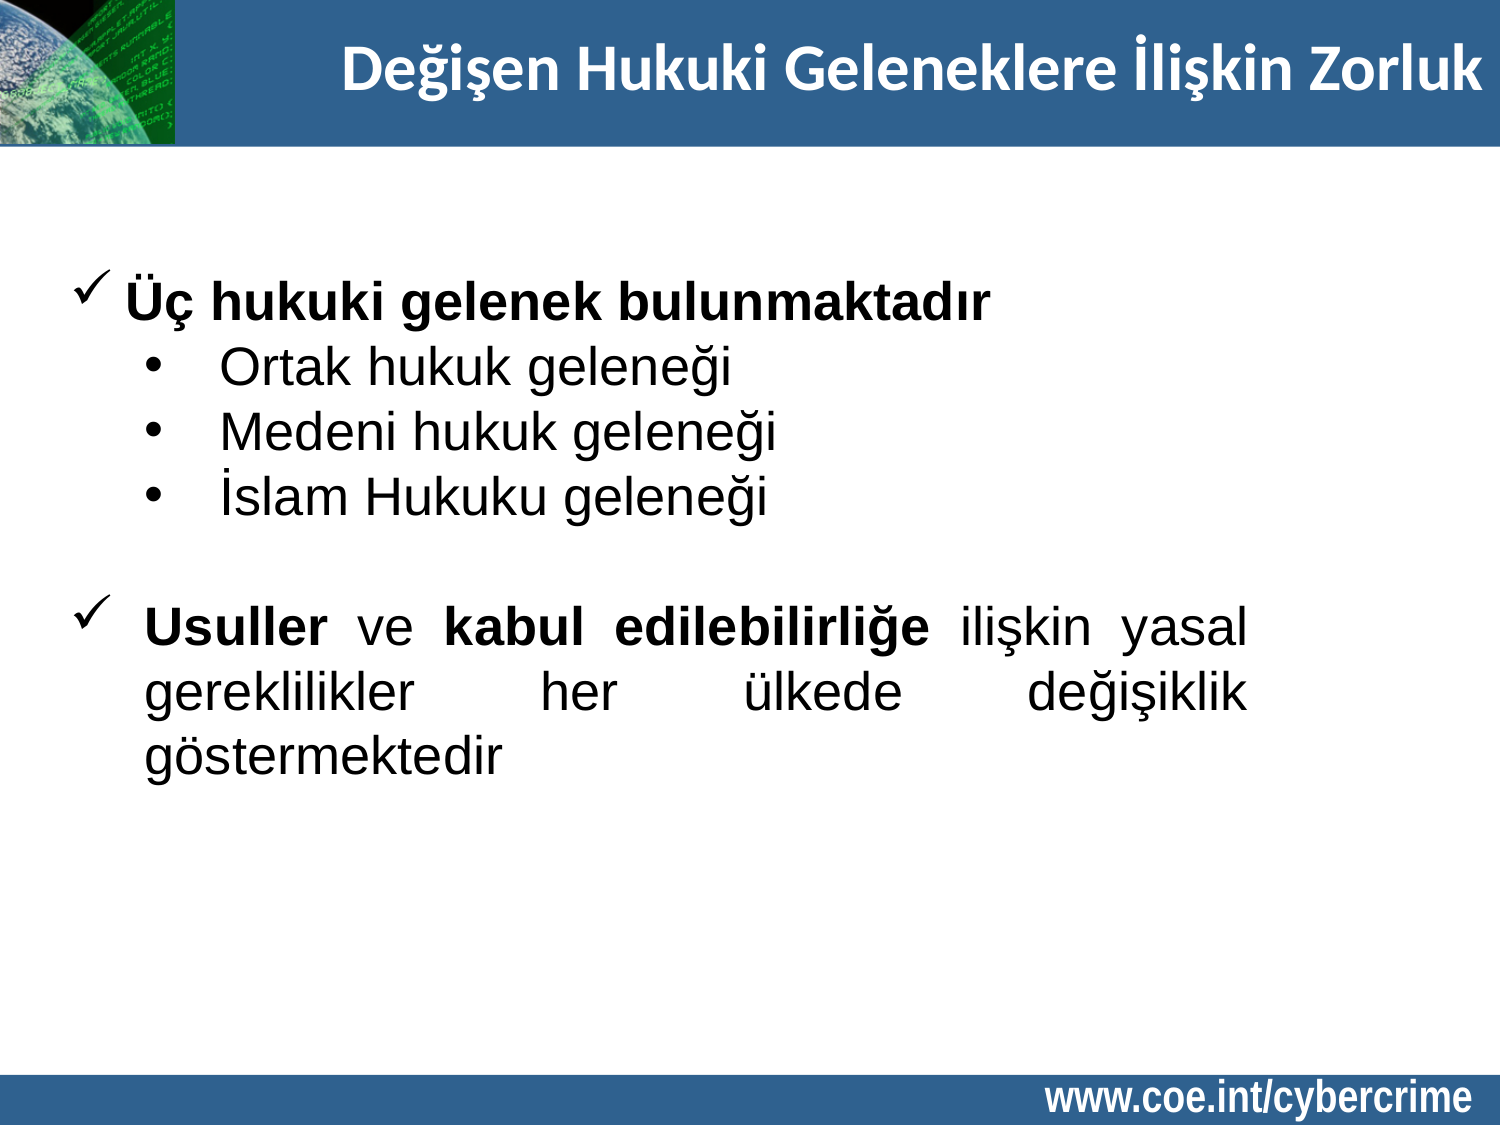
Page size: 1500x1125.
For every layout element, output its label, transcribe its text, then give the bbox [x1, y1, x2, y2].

text_box www.coe.int/cybercrime [1030, 1059, 1500, 1125]
text_box [0, 1073, 1030, 1125]
text_box Değişen Hukuki Geleneklere İlişkin Zorluk [177, 0, 1500, 149]
text_box Üç hukuki gelenek bulunmaktadır Ortak hukuk geleneği Medeni hukuk geleneği İslam Hukuku geleneği Usuller ve kabul edilebilirliğe ilişkin yasal gereklilikler her ülkede değişiklik göstermektedir [54, 258, 1264, 794]
picture [0, 0, 175, 144]
